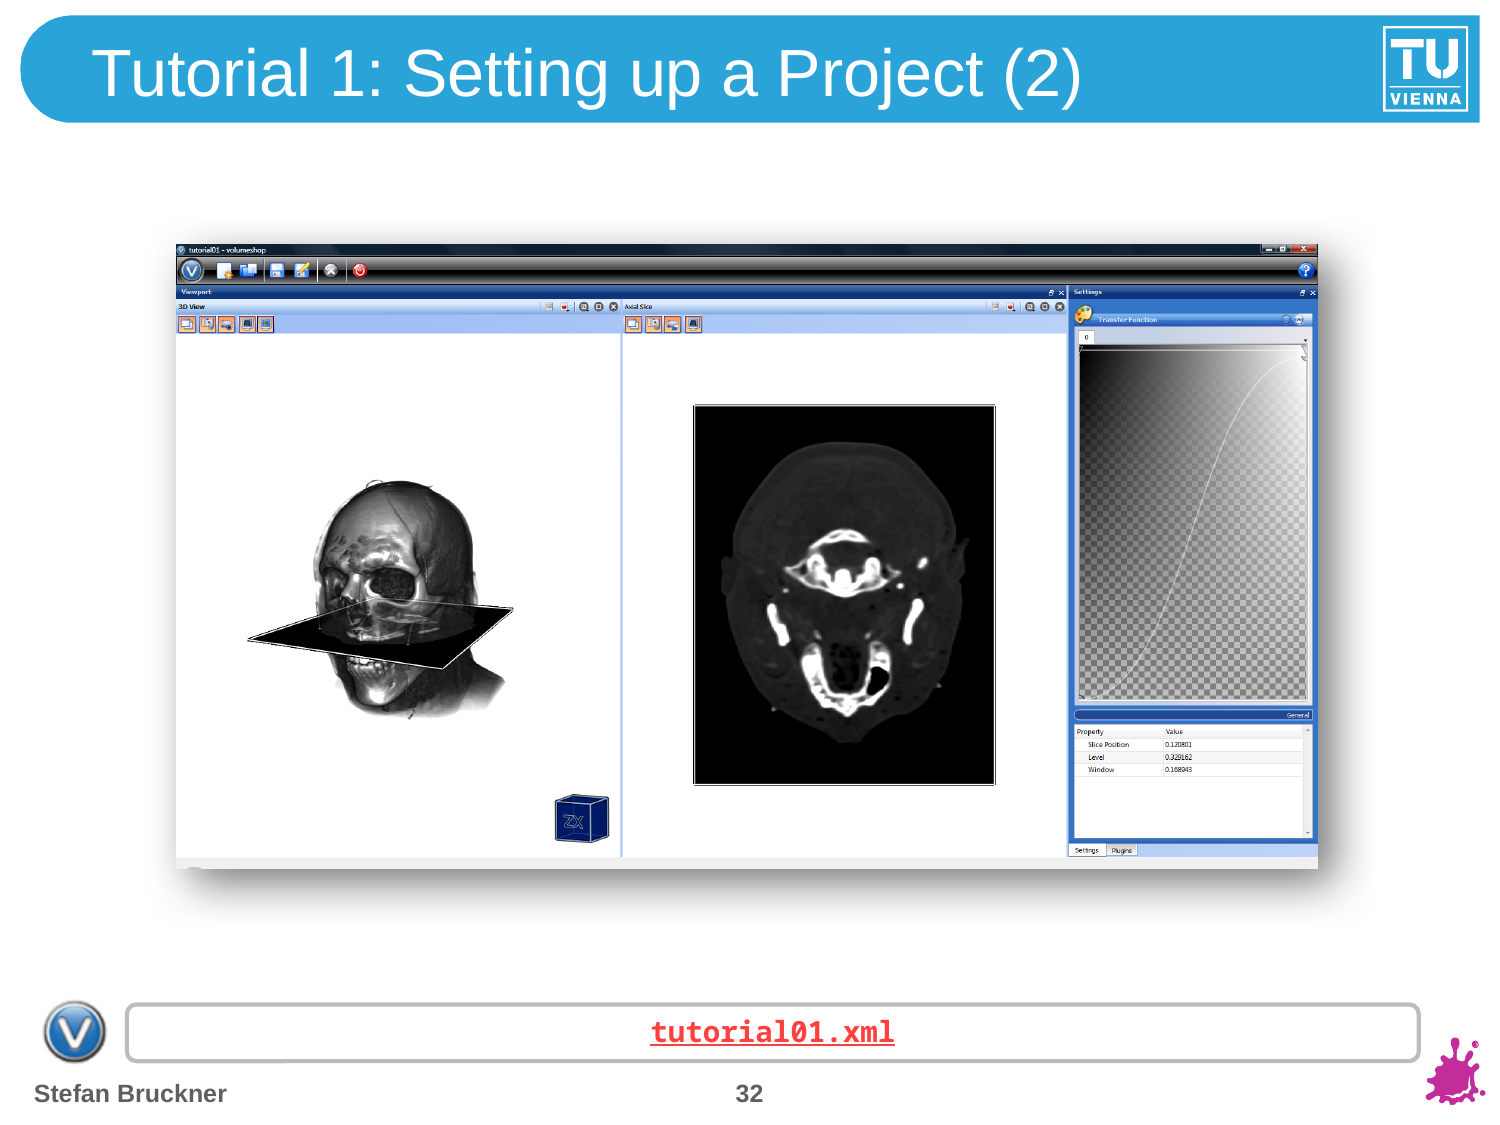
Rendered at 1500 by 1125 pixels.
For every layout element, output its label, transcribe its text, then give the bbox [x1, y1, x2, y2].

footer Stefan Bruckner [18, 1067, 637, 1118]
text_box tutorial01.xml [124, 1002, 1421, 1064]
title Tutorial 1: Setting up a Project (2) [76, 6, 1351, 132]
slide_number 31 [660, 1067, 839, 1118]
picture [37, 994, 113, 1070]
picture [176, 244, 1319, 870]
